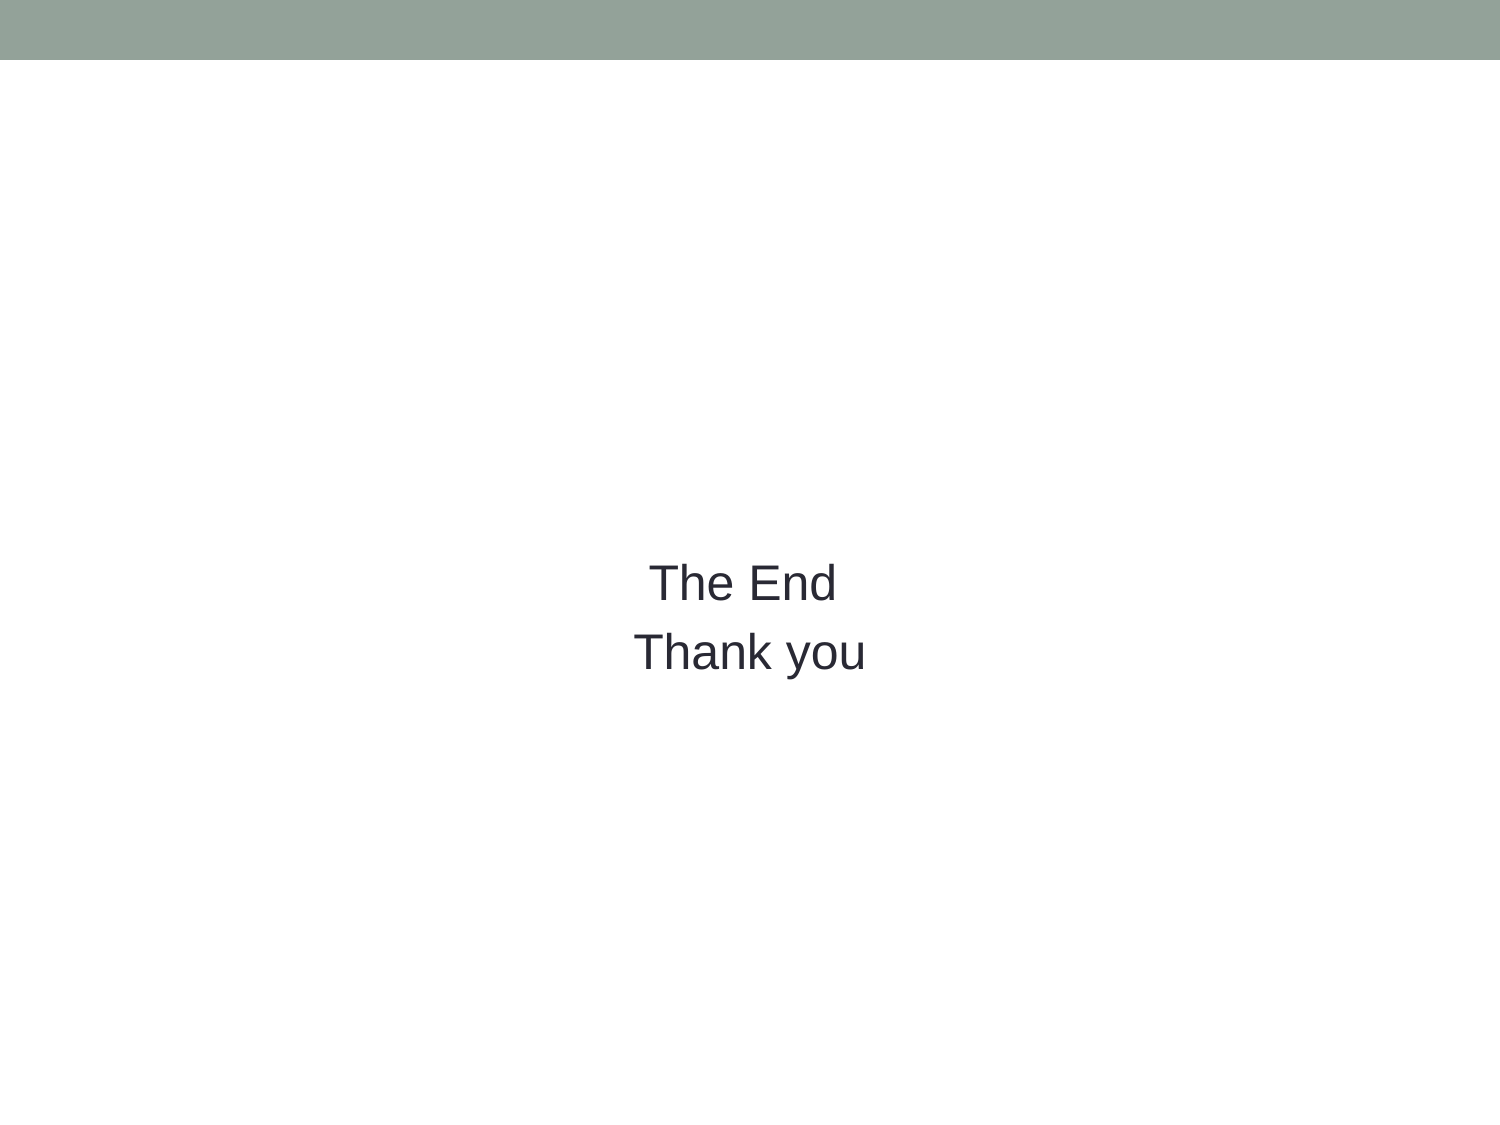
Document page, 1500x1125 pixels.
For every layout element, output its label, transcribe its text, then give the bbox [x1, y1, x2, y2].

list The End Thank you [75, 262, 1425, 1063]
